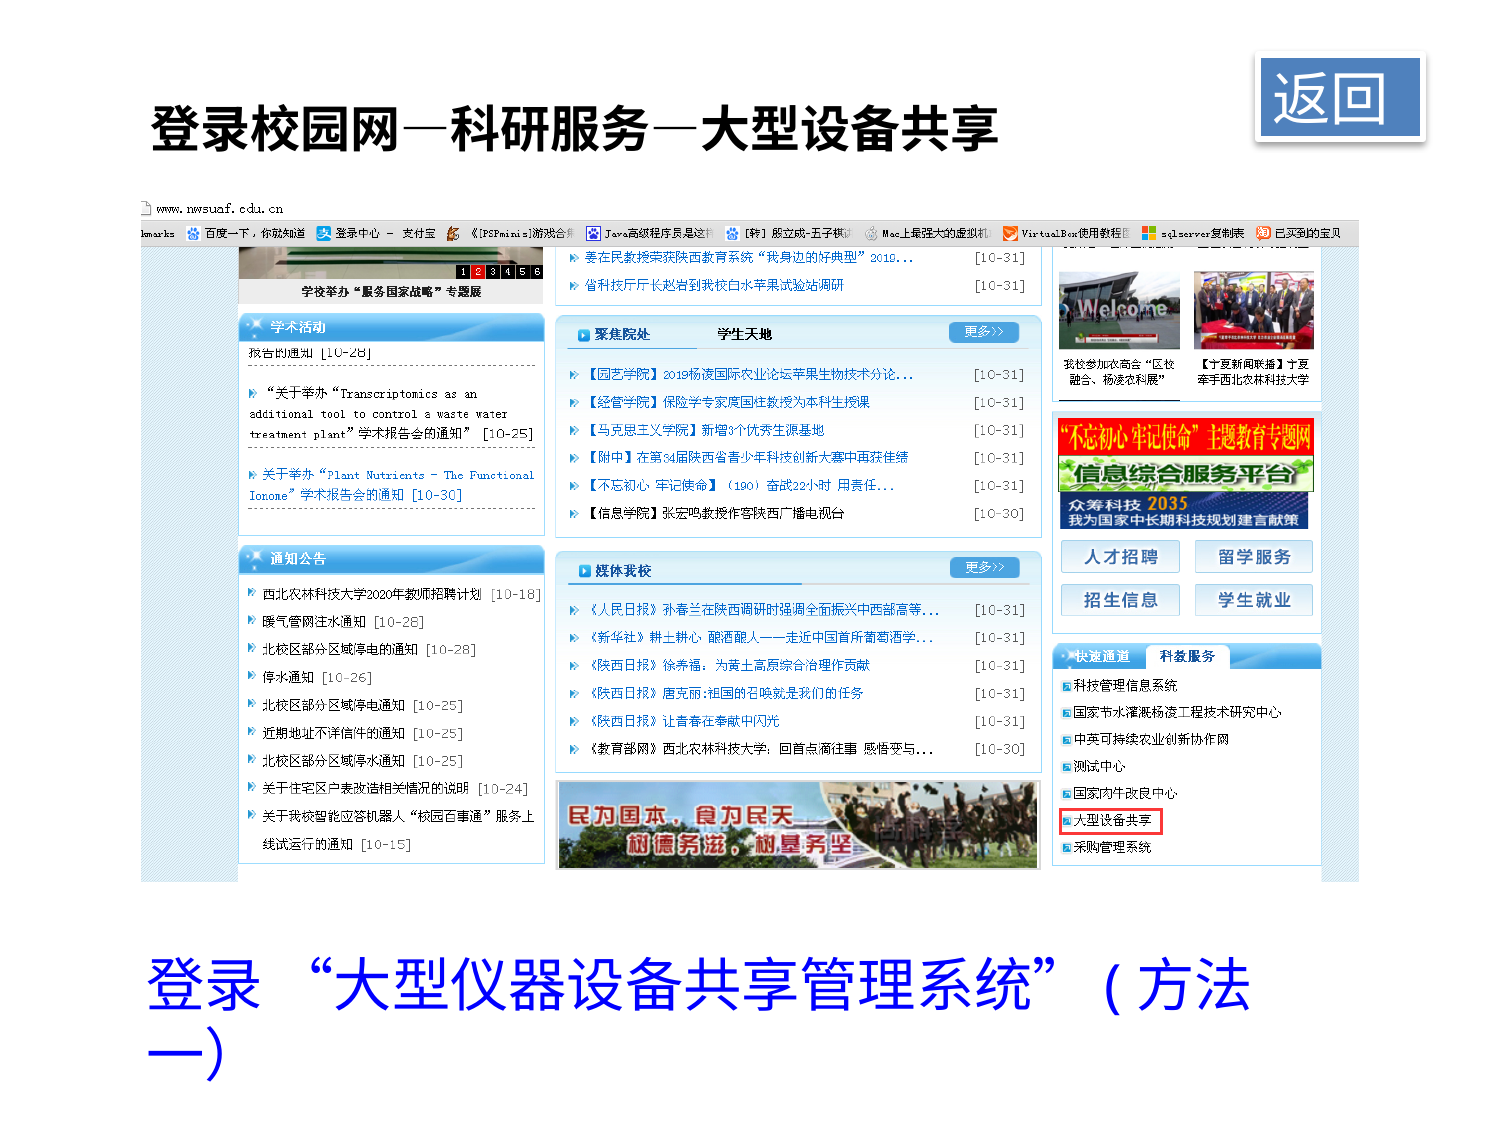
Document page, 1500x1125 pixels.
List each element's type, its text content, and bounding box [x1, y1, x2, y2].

picture [140, 196, 1359, 882]
text_box 登录 “大型仪器设备共享管理系统”(方法一） [131, 940, 1369, 1096]
text_box 返回 [1255, 51, 1426, 142]
text_box 登录校园网—科研服务—大型设备共享 [135, 89, 1294, 165]
